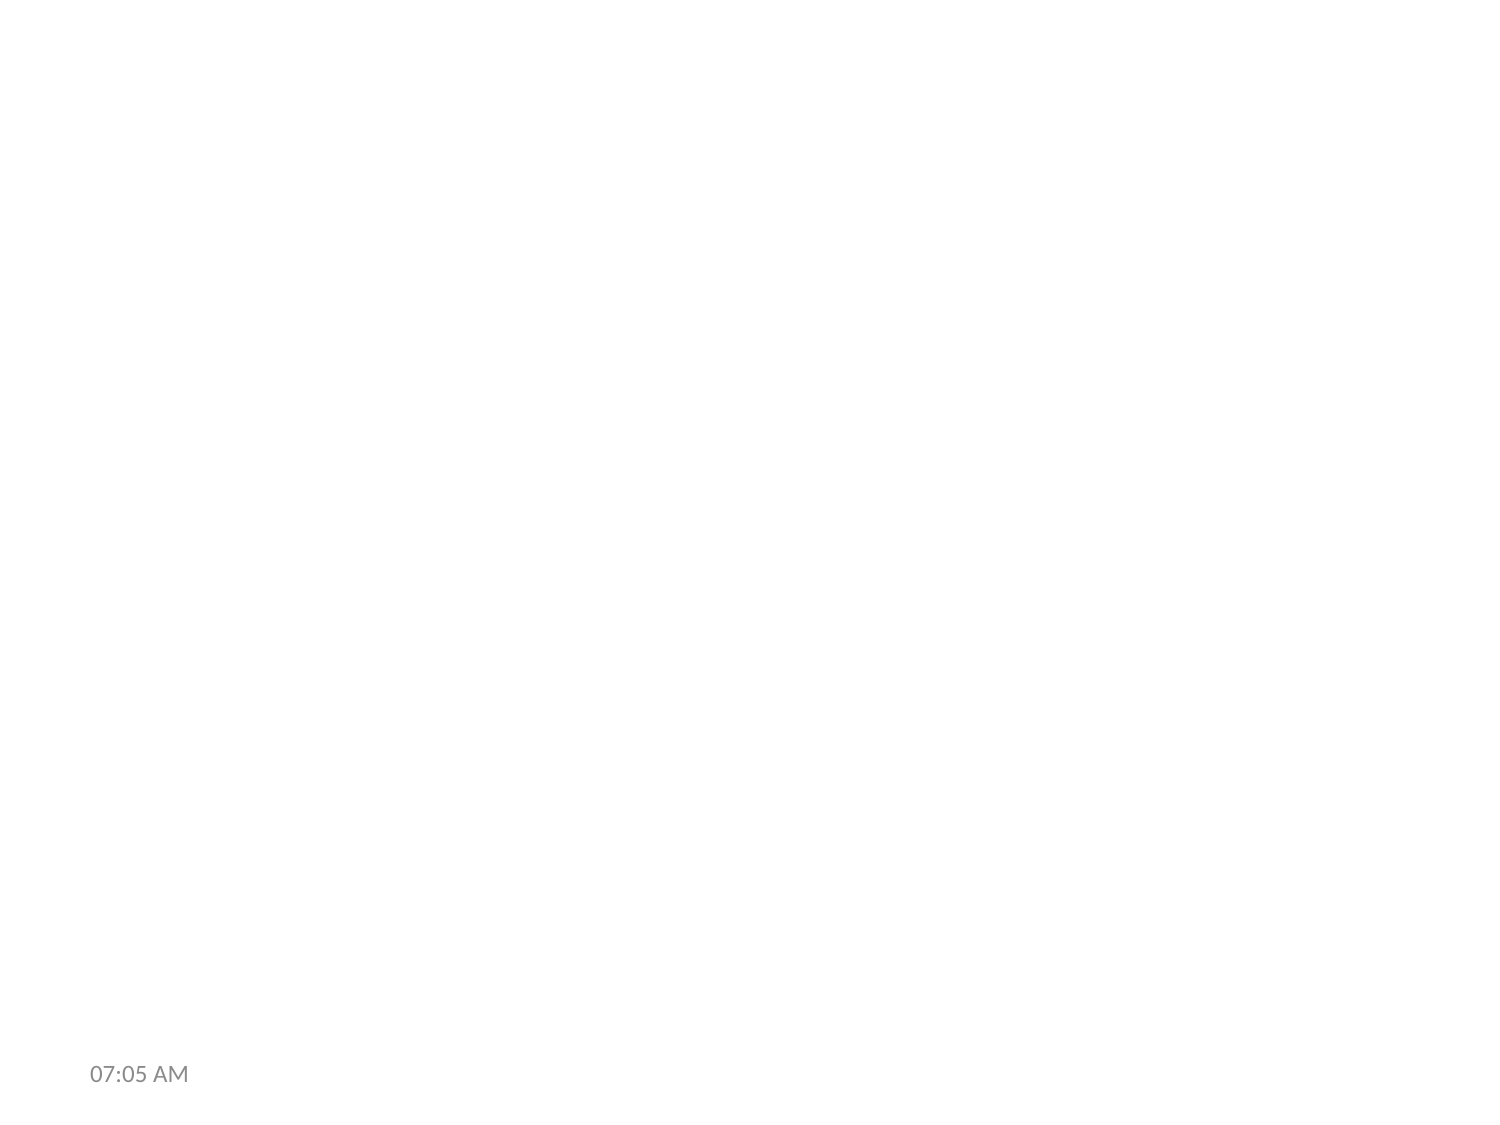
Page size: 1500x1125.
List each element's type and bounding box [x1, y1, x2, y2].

slide_number [75, 1042, 425, 1103]
